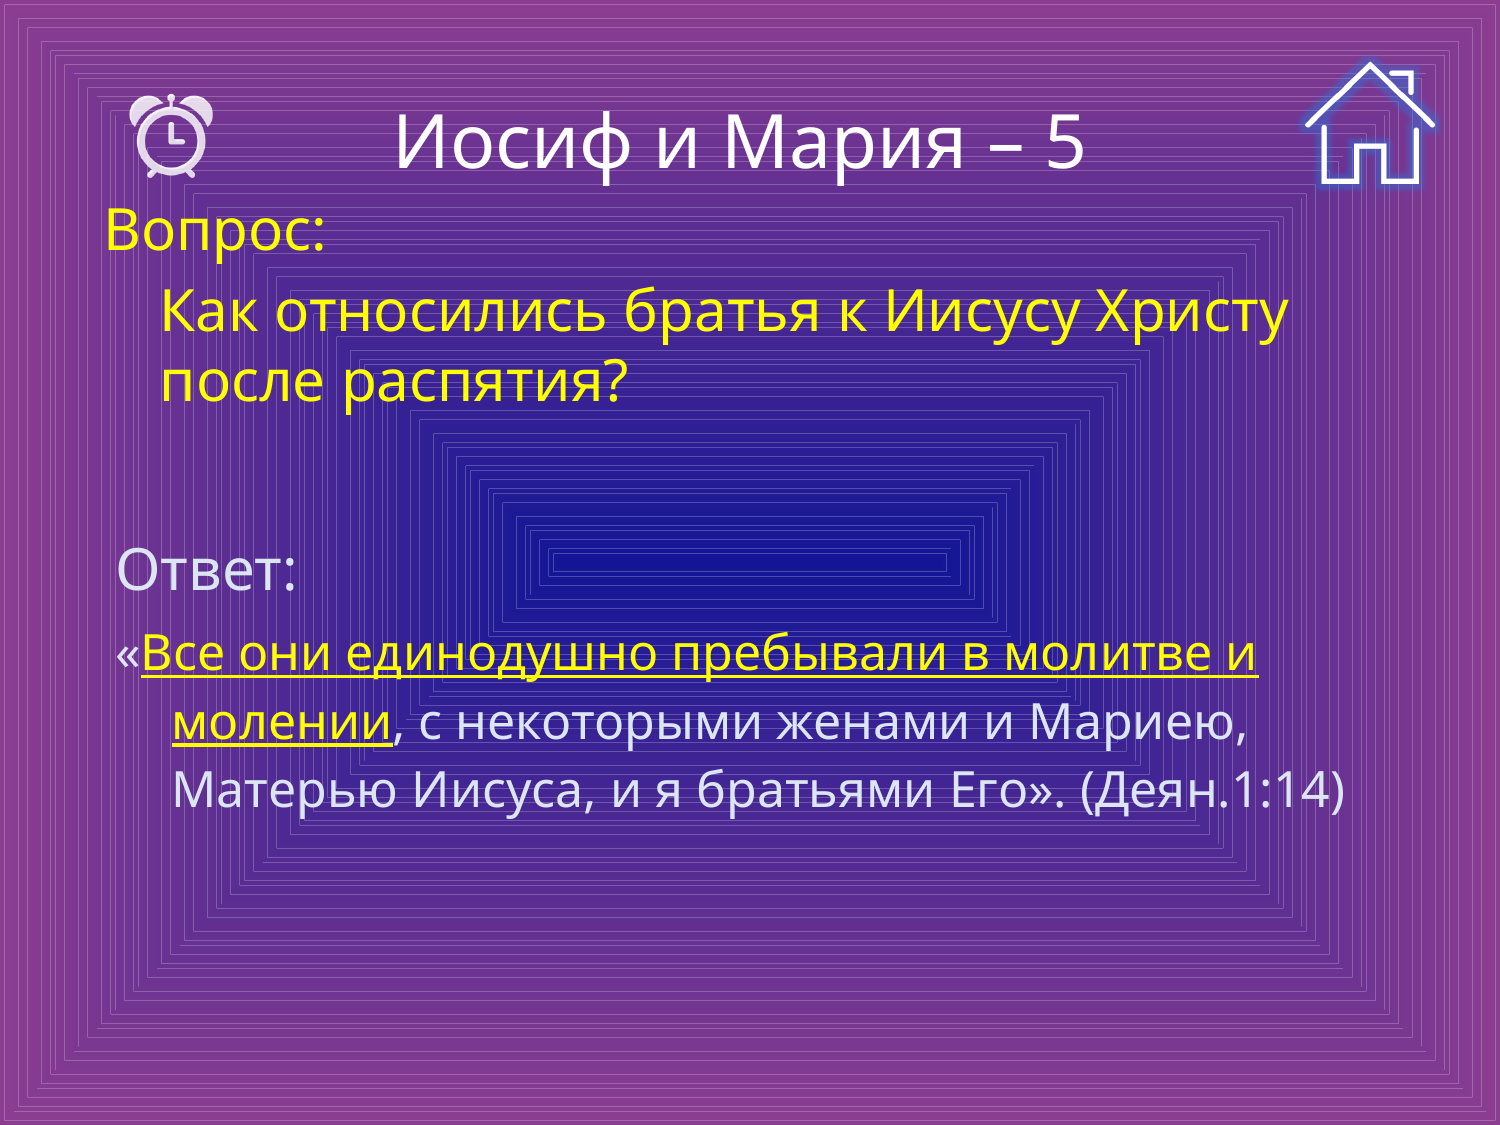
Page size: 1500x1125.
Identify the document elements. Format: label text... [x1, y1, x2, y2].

title Иосиф и Мария – 5 [75, 45, 1425, 233]
picture [1304, 54, 1435, 184]
list Вопрос: Как относились братья к Иисусу Христу после распятия? [88, 184, 1437, 433]
list Ответ: «Все они единодушно пребывали в молитве и молении, с некоторыми женами и Мариею, Матерью Иисуса, и я братьями Его». (Деян.1:14) [100, 515, 1437, 976]
picture [123, 89, 219, 185]
